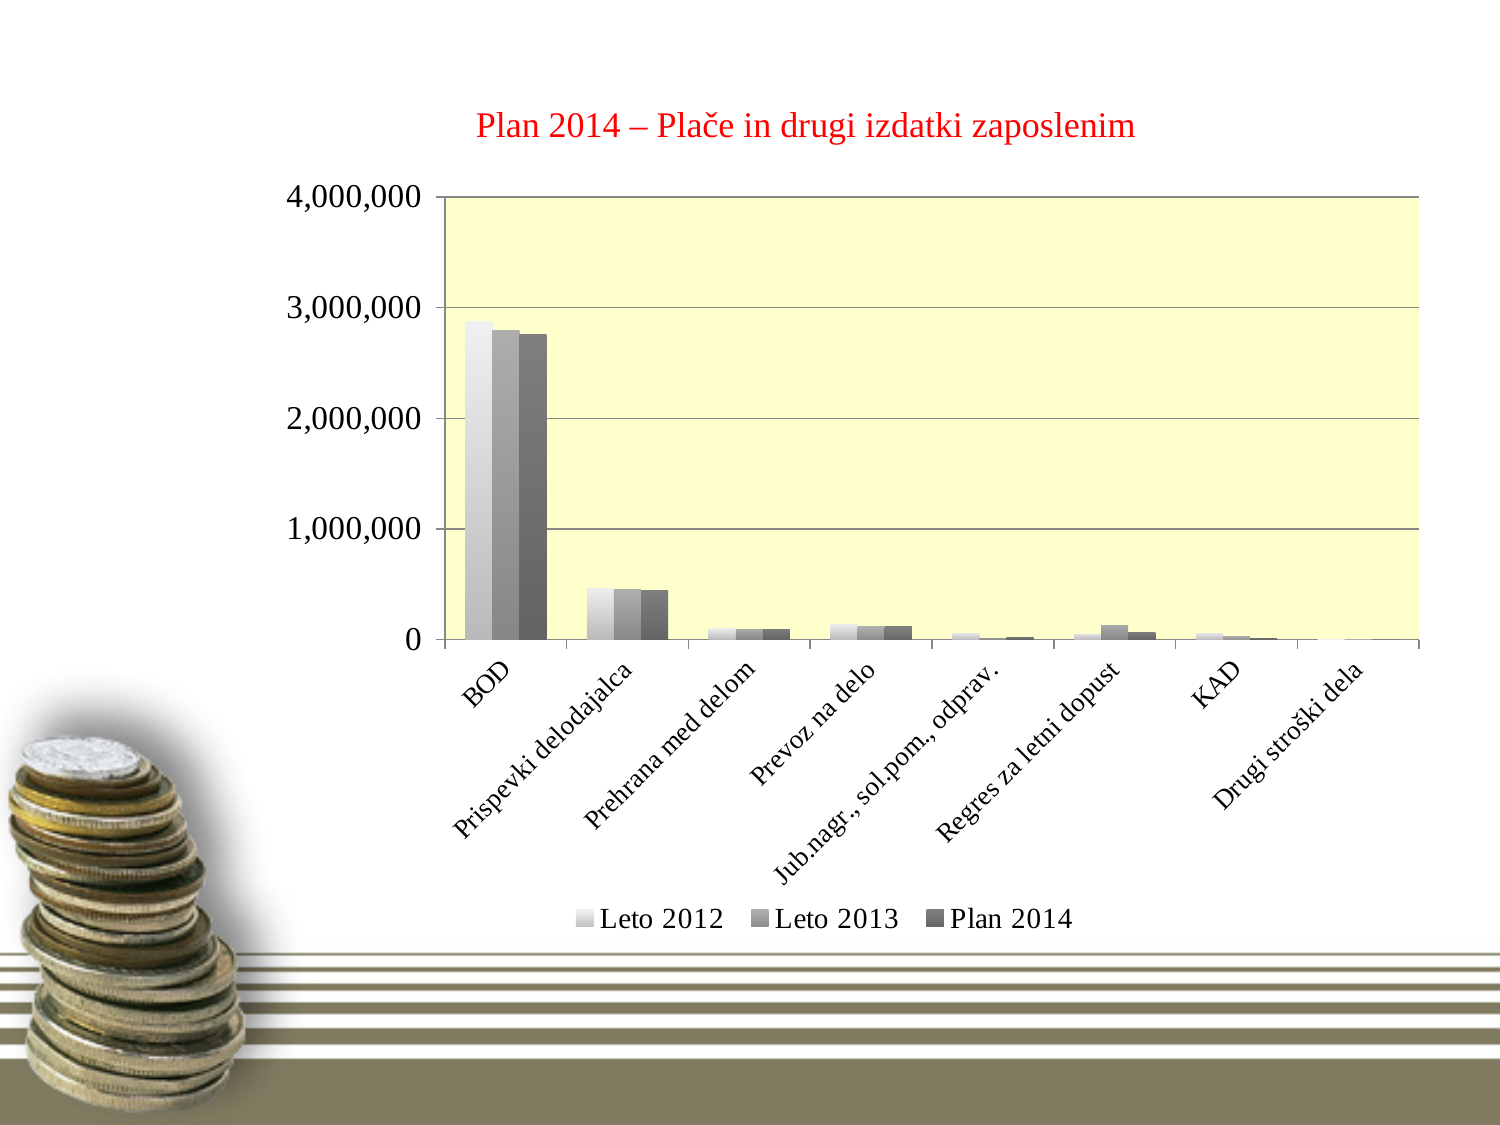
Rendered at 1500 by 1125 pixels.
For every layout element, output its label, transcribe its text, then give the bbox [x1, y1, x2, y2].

title Plan 2014 – Plače in drugi izdatki zaposlenim [234, 93, 1388, 174]
picture [0, 0, 1500, 1125]
chart [187, 175, 1430, 950]
